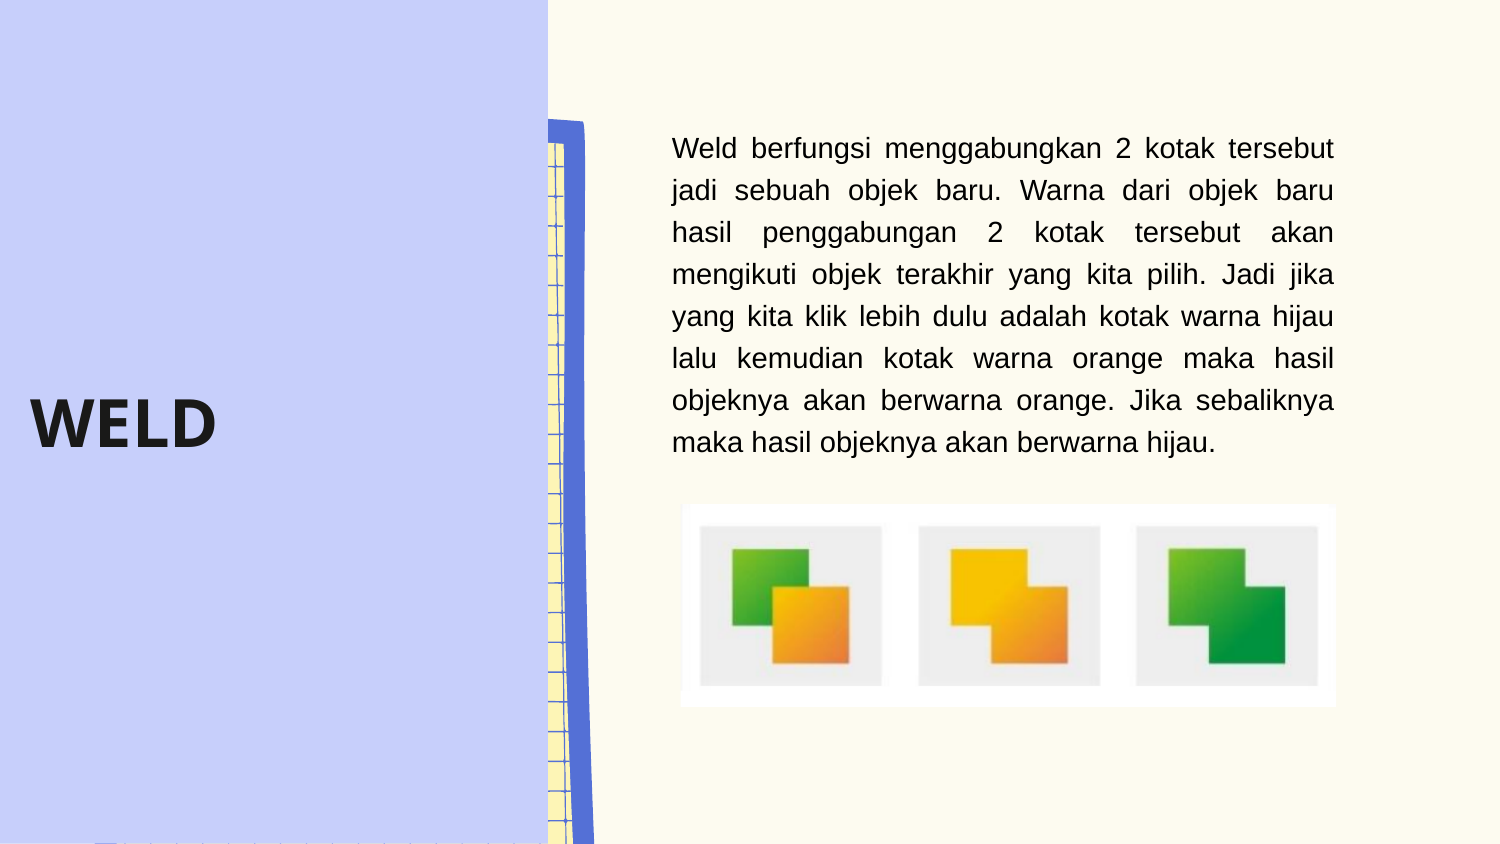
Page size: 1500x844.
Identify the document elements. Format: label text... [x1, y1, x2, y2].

text_box WELD [30, 380, 79, 461]
text_box [0, 0, 548, 844]
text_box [84, 115, 597, 844]
picture [680, 504, 1337, 707]
text_box Weld berfungsi menggabungkan 2 kotak tersebut jadi sebuah objek baru. Warna dari objek baru hasil penggabungan 2 kotak tersebut akan mengikuti objek terakhir yang kita pilih. Jadi jika yang kita klik lebih dulu adalah kotak warna hijau lalu kemudian kotak warna orange maka hasil objeknya akan berwarna orange. Jika sebaliknya maka hasil objeknya akan berwarna hijau. [632, 115, 1350, 466]
